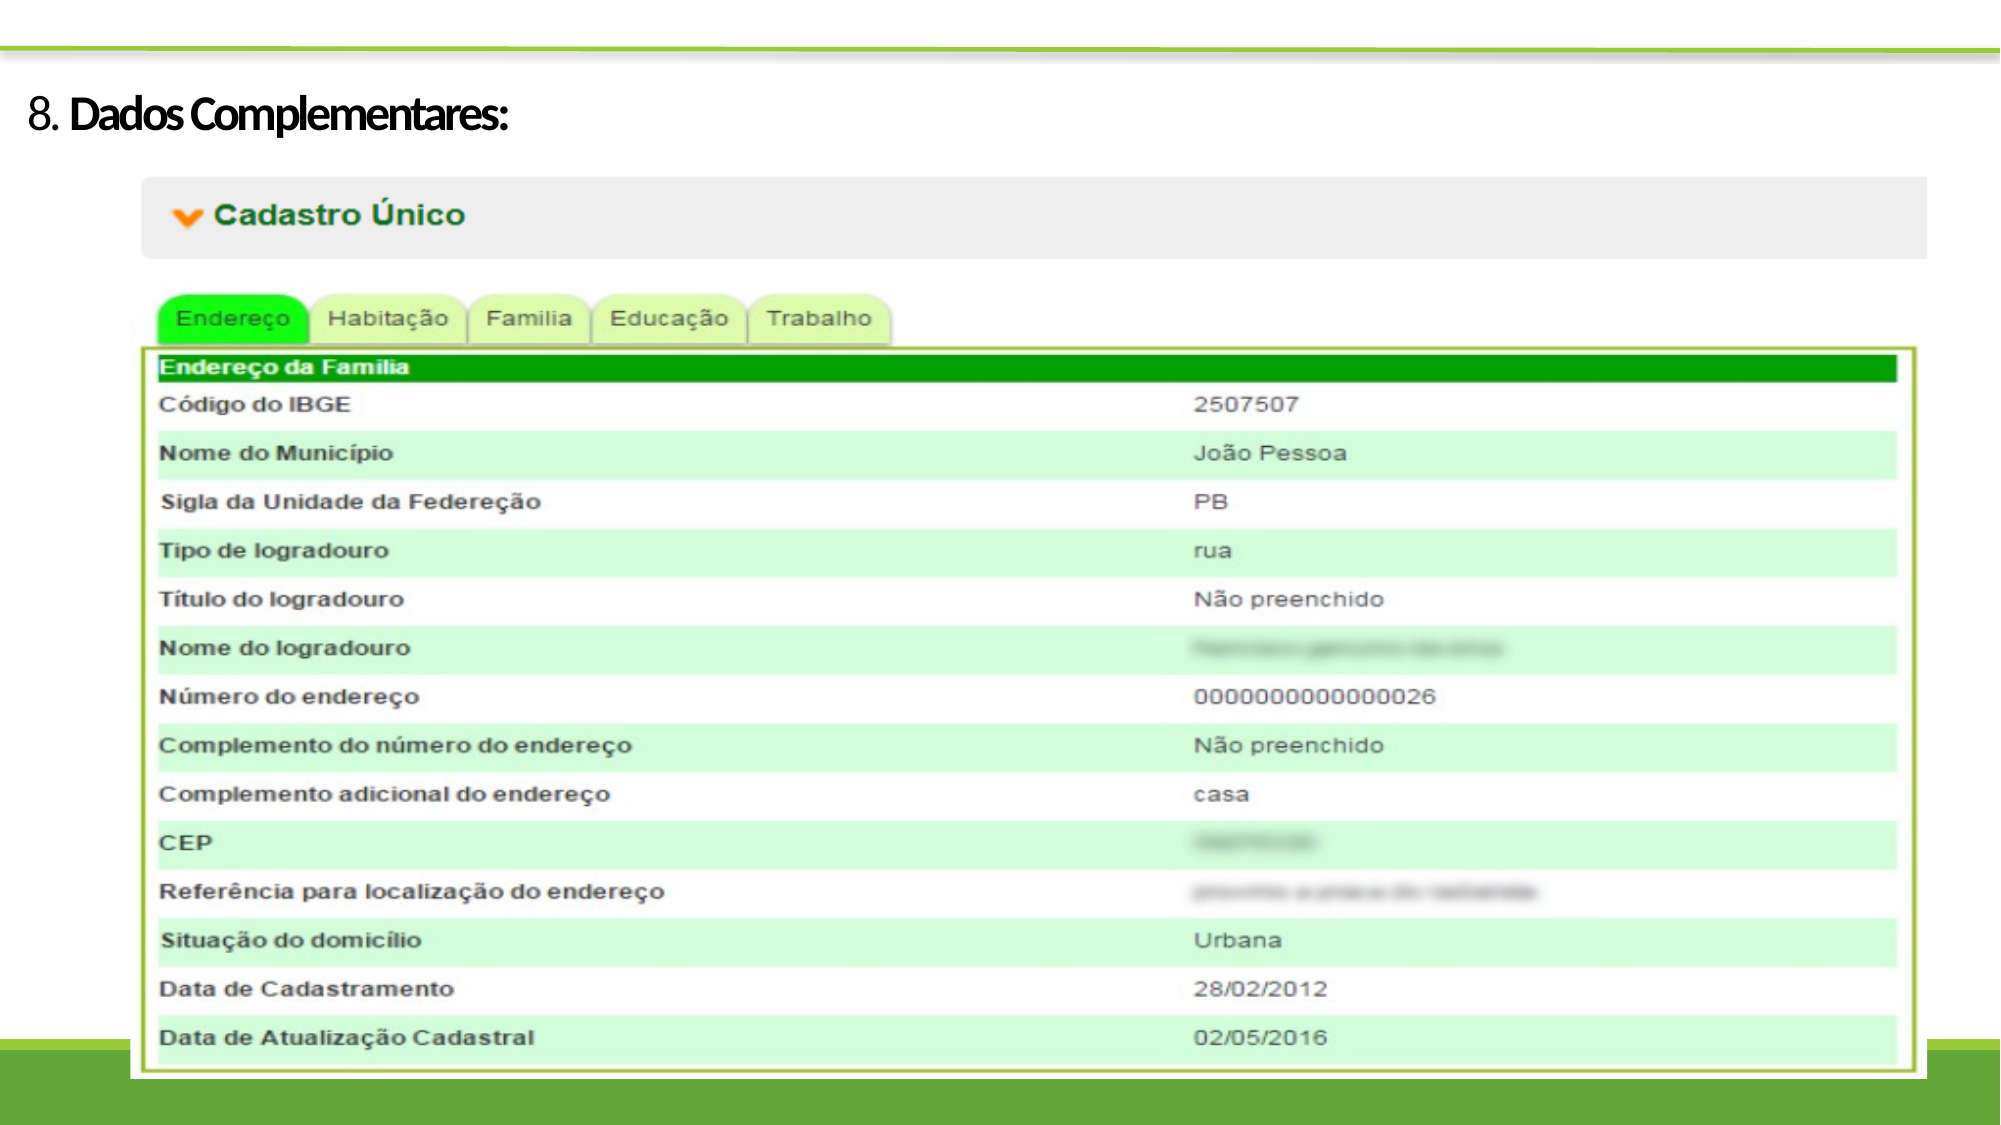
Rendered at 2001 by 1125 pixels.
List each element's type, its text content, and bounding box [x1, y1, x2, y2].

text_box [0, 45, 2000, 54]
text_box [130, 174, 1928, 262]
text_box [130, 276, 1928, 1079]
text_box 8. Dados Complementares: [25, 78, 1966, 141]
